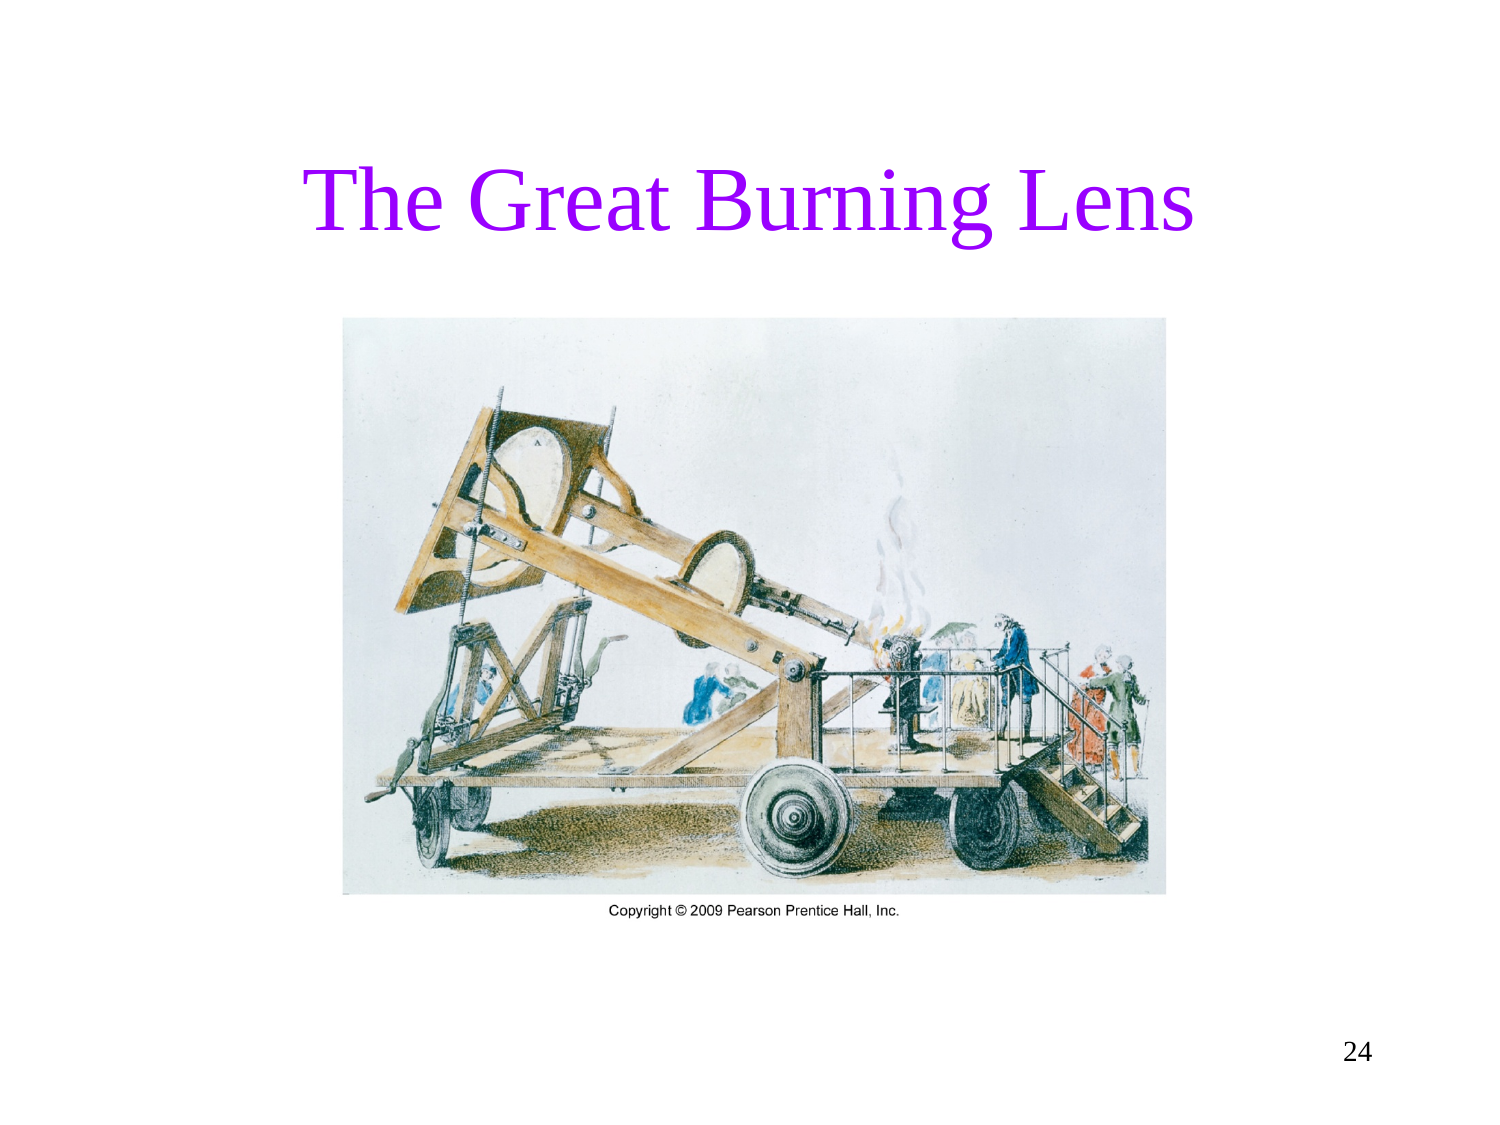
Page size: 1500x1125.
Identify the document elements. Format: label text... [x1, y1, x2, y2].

text_box <number> [1074, 1024, 1388, 1100]
text_box The Great Burning Lens [112, 99, 1388, 288]
picture [337, 312, 1171, 924]
